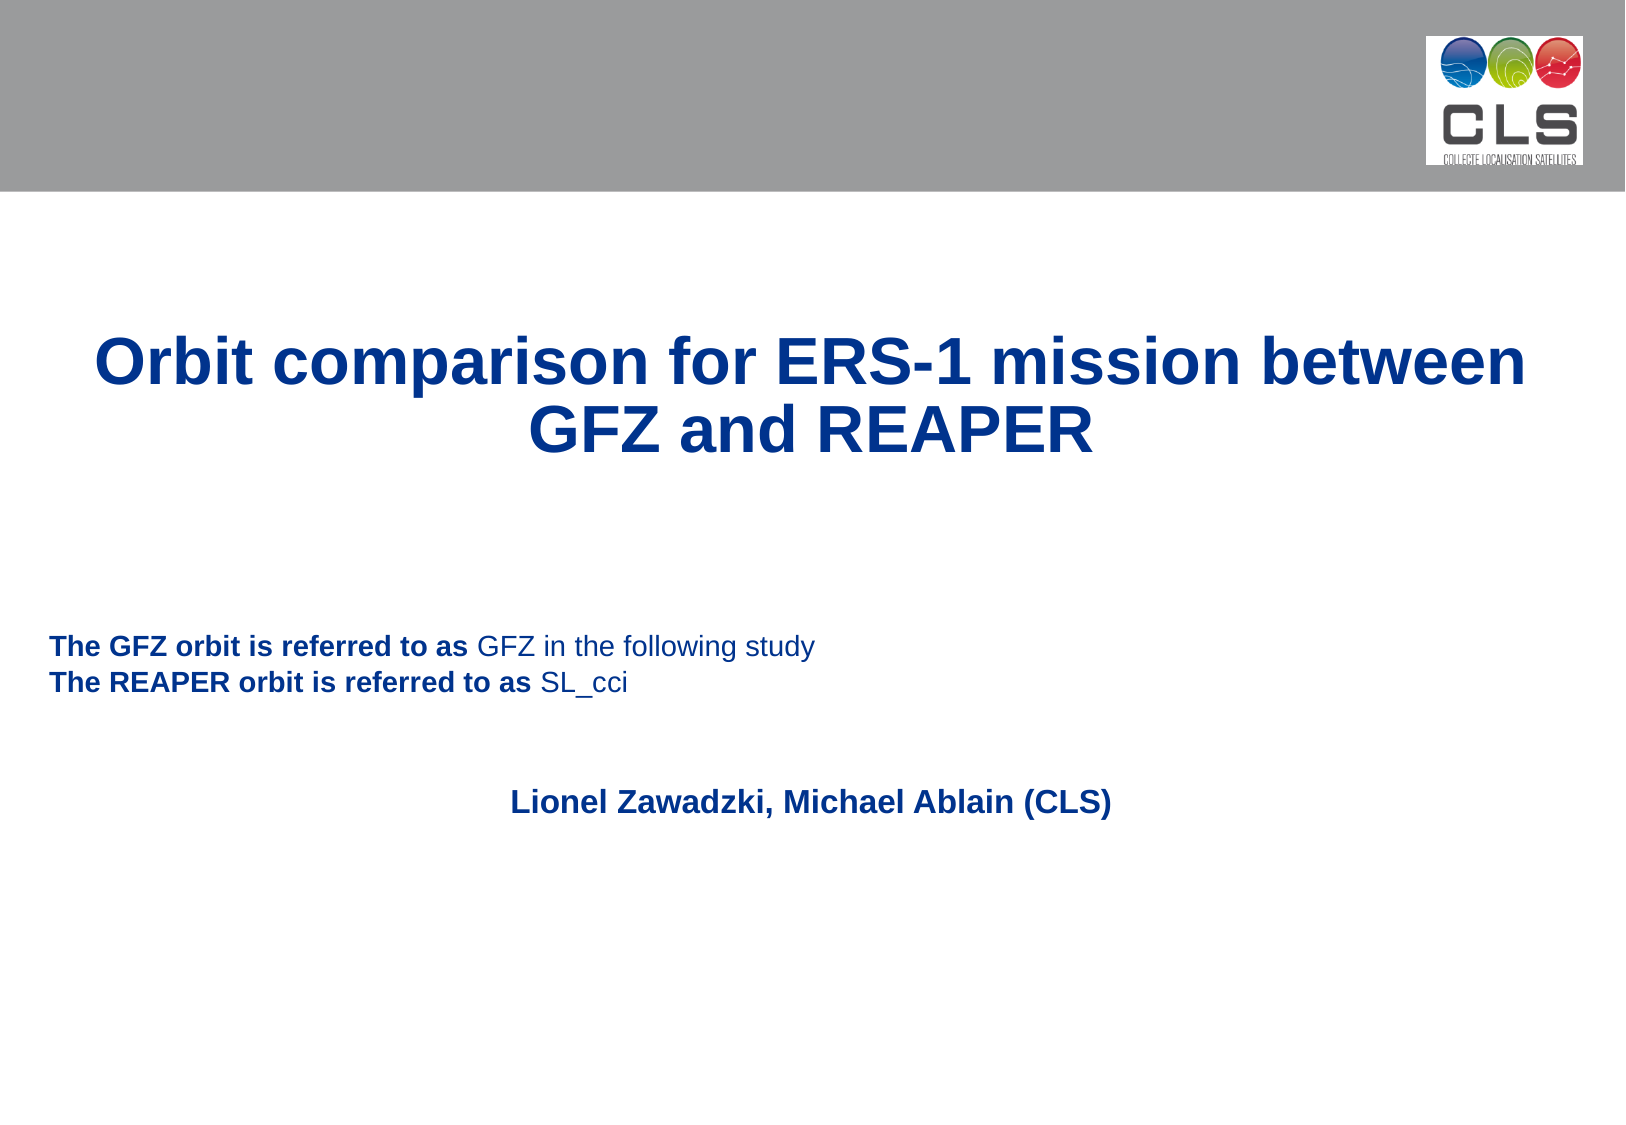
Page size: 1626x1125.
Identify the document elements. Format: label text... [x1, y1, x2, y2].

text_box Orbit comparison for ERS-1 mission between GFZ and REAPER The GFZ orbit is referred to as GFZ in the following study The REAPER orbit is referred to as SL_cci Lionel Zawadzki, Michael Ablain (CLS) [34, 322, 1589, 897]
picture [1426, 36, 1583, 165]
